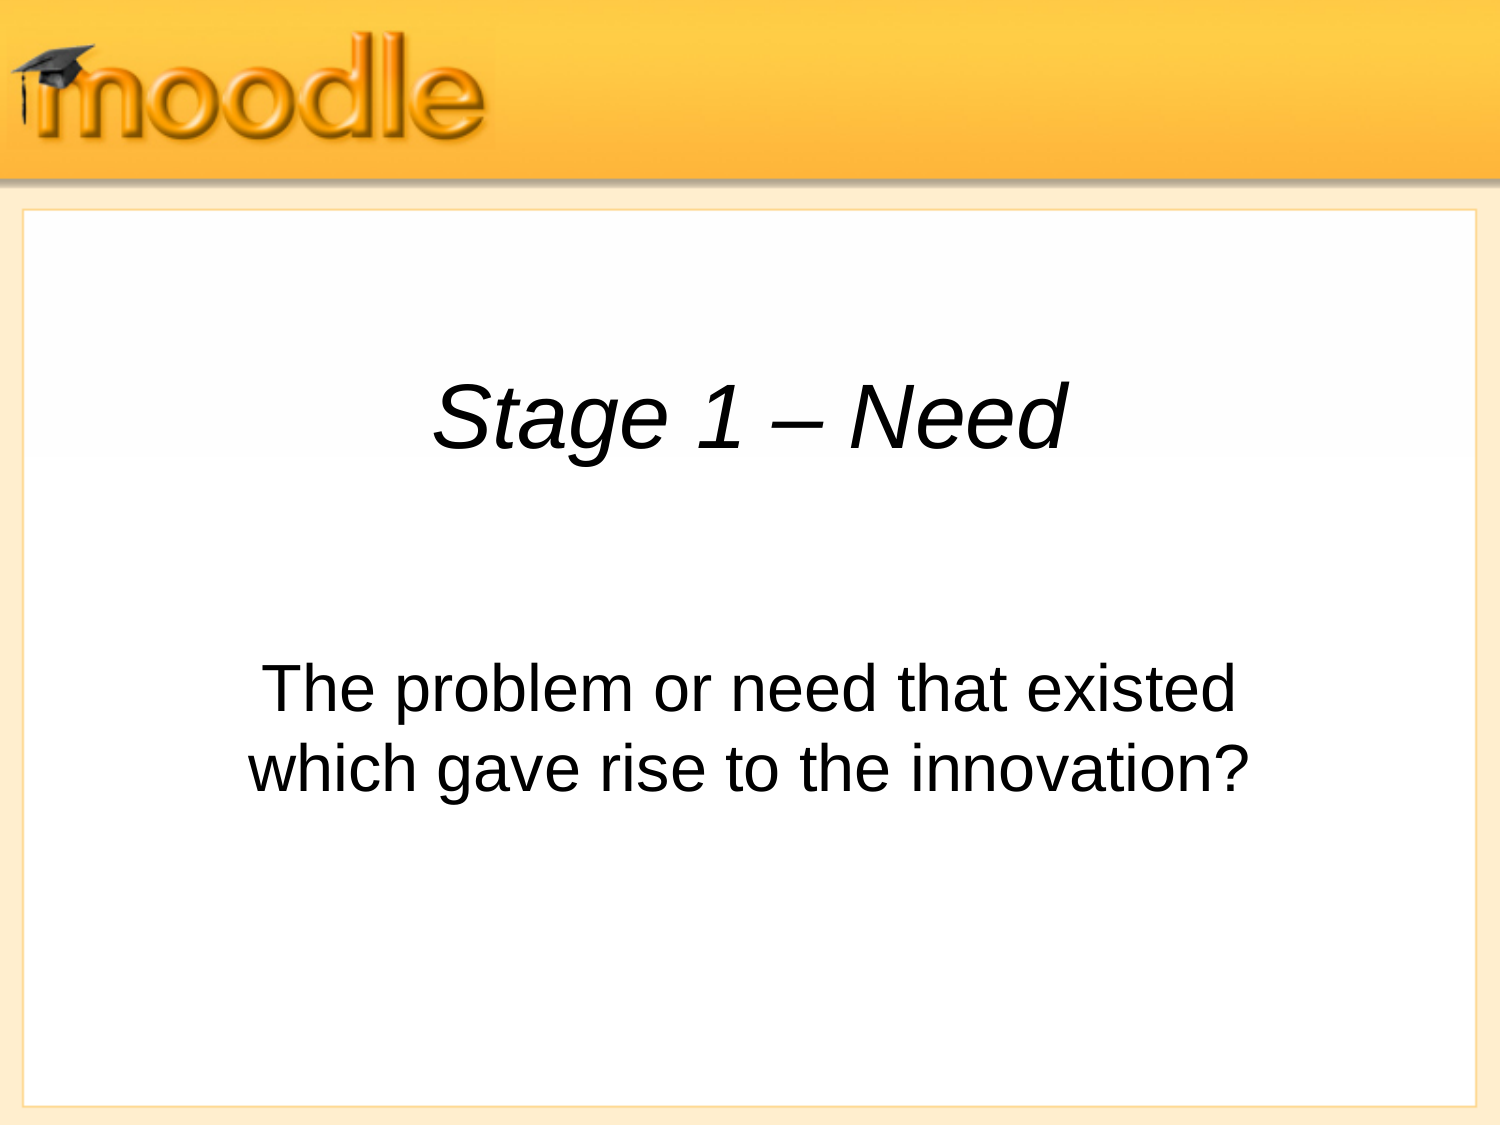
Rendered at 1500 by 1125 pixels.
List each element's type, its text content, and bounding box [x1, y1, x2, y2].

subtitle The problem or need that existed which gave rise to the innovation? [225, 637, 1275, 925]
title Stage 1 – Need [112, 349, 1388, 591]
picture [0, 0, 1500, 1125]
